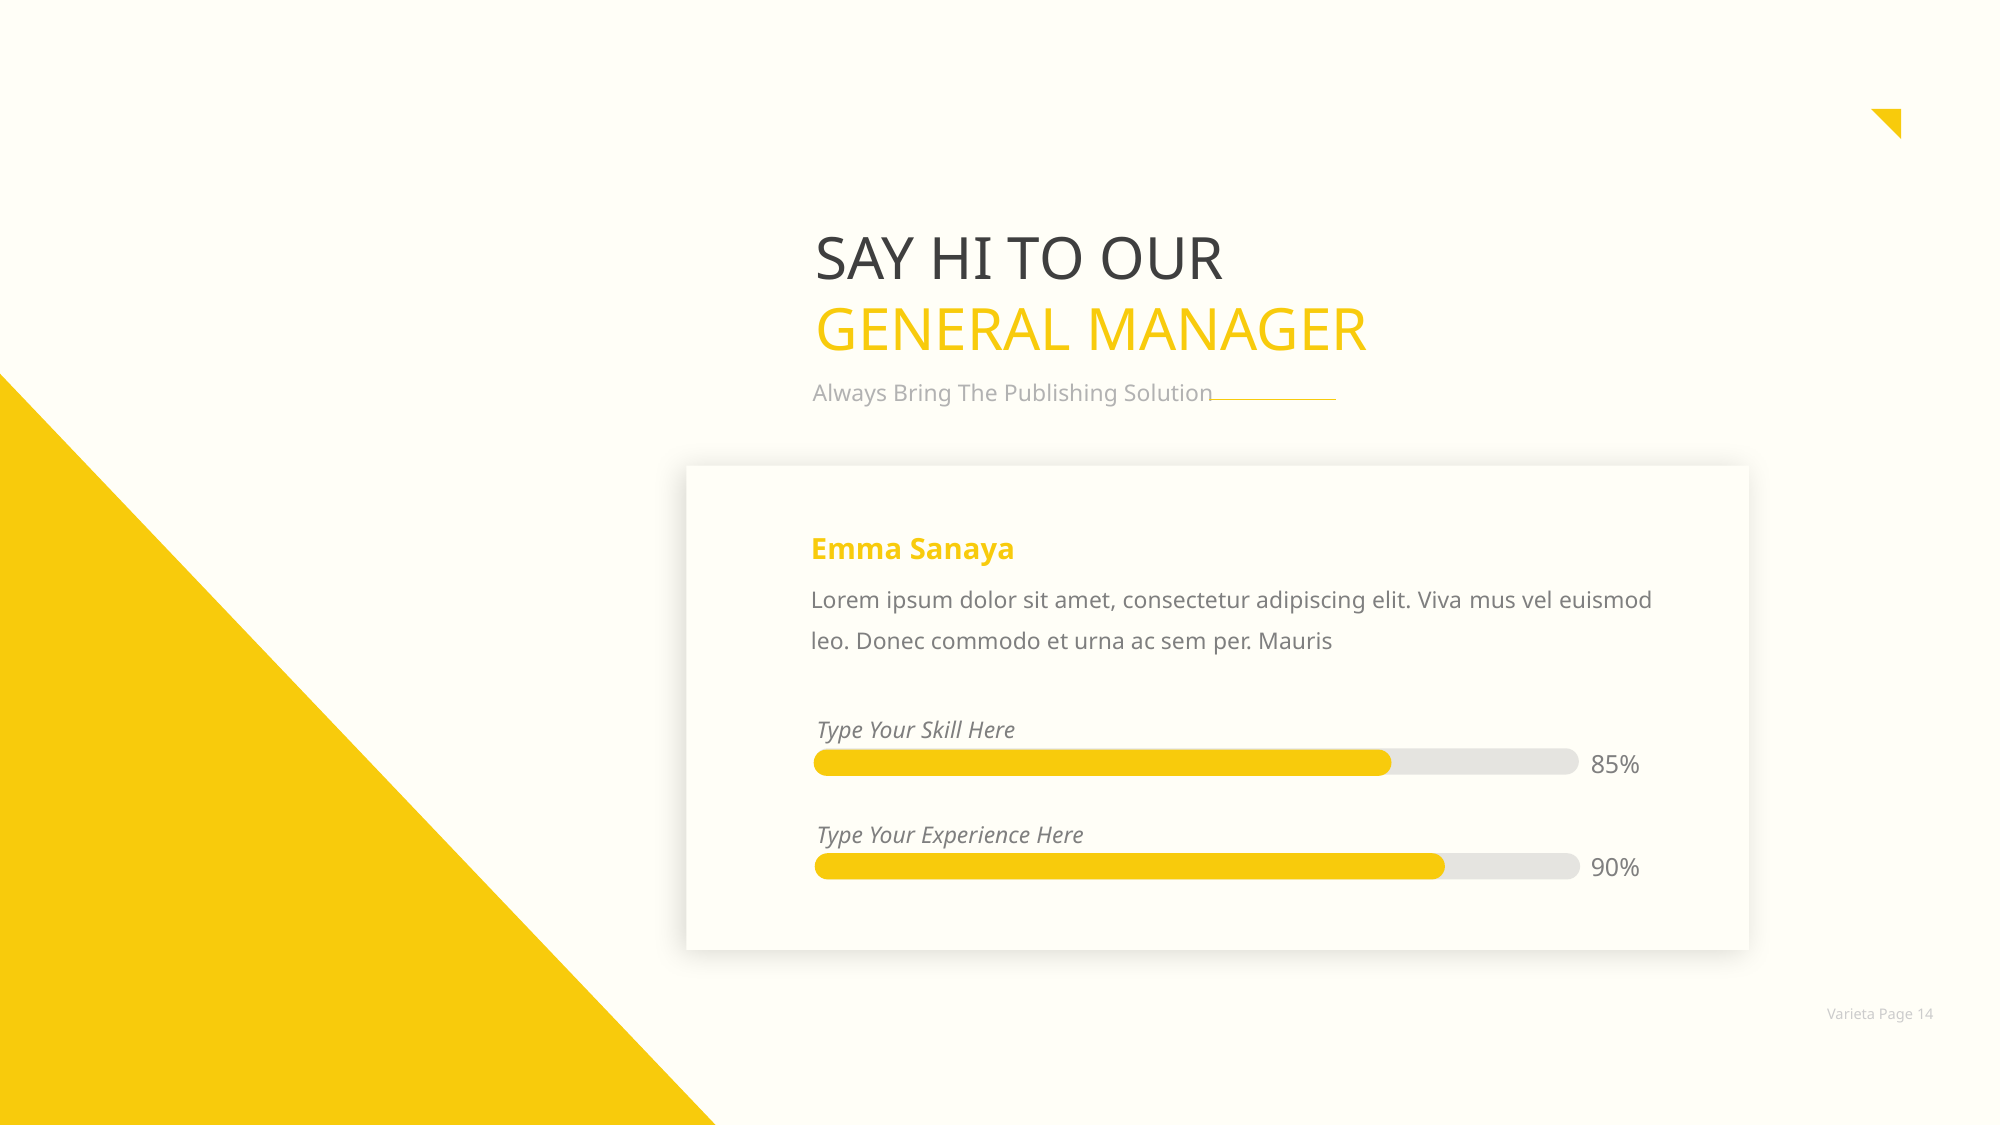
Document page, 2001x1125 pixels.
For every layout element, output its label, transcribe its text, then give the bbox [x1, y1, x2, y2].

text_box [814, 748, 1581, 880]
text_box [1868, 107, 1903, 142]
text_box 90% [1590, 836, 1678, 882]
text_box Lorem ipsum dolor sit amet, consectetur adipiscing elit. Viva mus vel euismod leo. Donec commodo et urna ac sem per. Mauris [1298, 564, 1668, 662]
text_box 85% [1590, 734, 1678, 780]
picture [0, 0, 1298, 1125]
text_box Varieta Page 14 [1757, 997, 1949, 1032]
text_box SAY HI TO OUR GENERAL MANAGER [1298, 214, 1547, 369]
text_box [1298, 465, 1750, 951]
